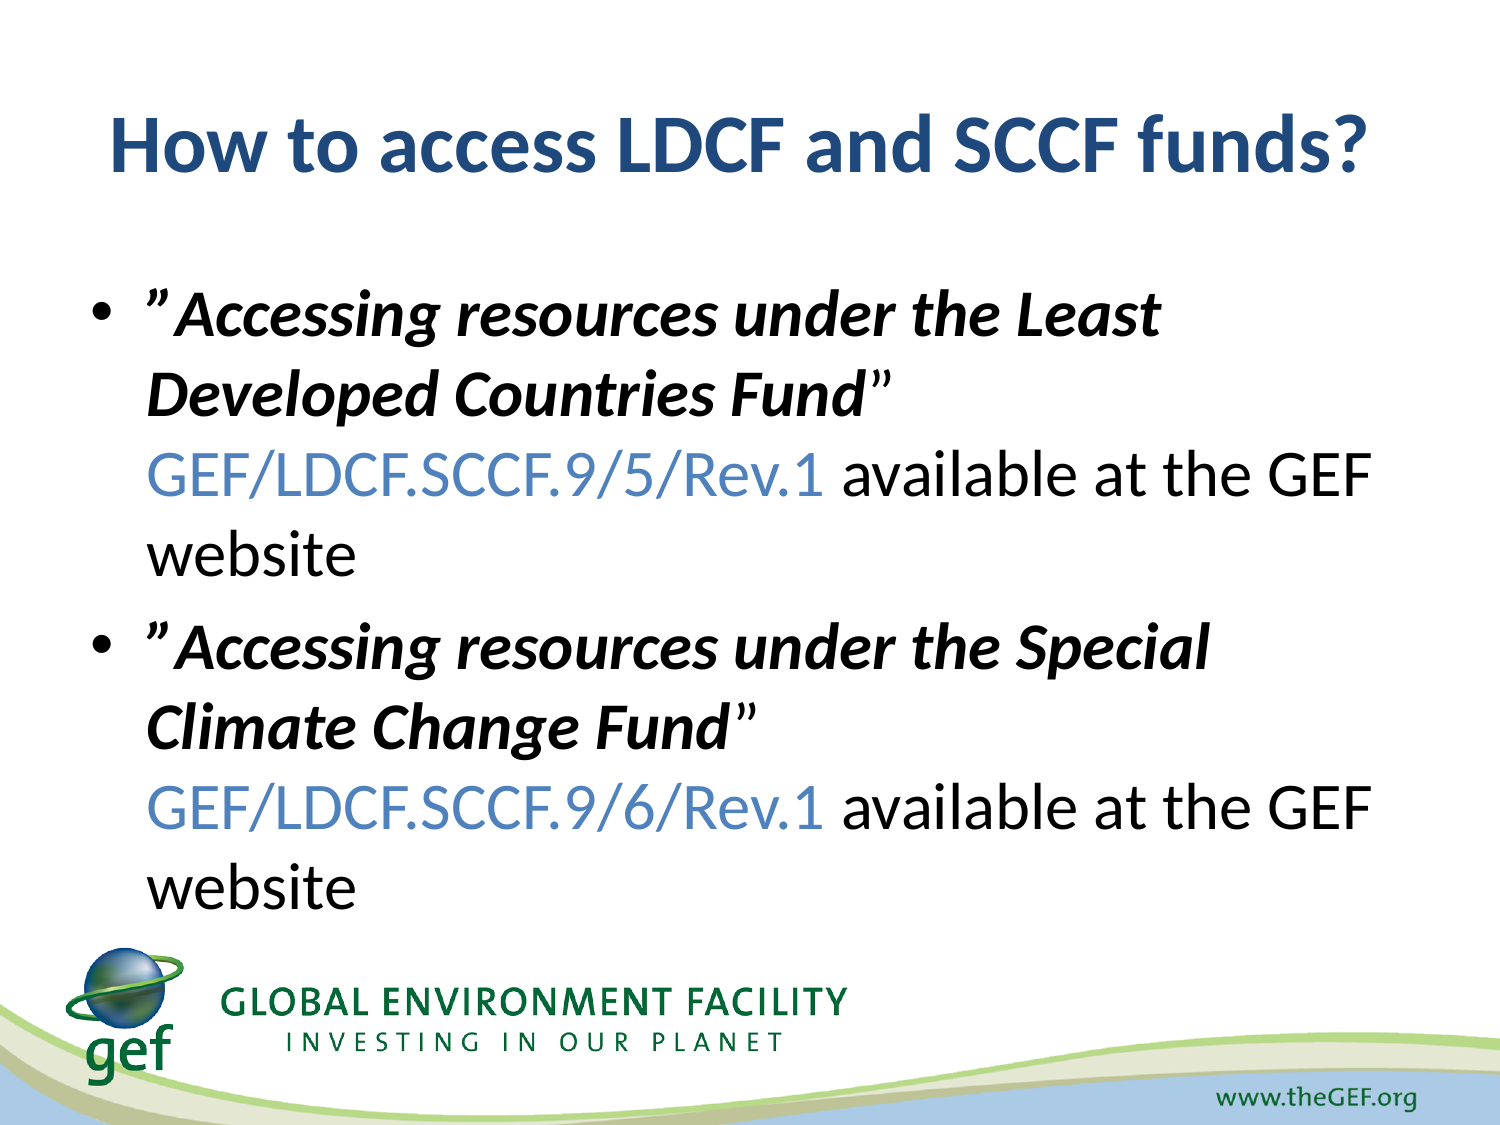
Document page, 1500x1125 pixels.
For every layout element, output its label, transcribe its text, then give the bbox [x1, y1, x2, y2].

picture [0, 920, 1500, 1125]
title How to access LDCF and SCCF funds? [74, 44, 1426, 233]
list ”Accessing resources under the Least Developed Countries Fund” GEF/LDCF.SCCF.9/5/Rev.1 available at the GEF website ”Accessing resources under the Special Climate Change Fund” GEF/LDCF.SCCF.9/6/Rev.1 available at the GEF website [74, 262, 1426, 1006]
